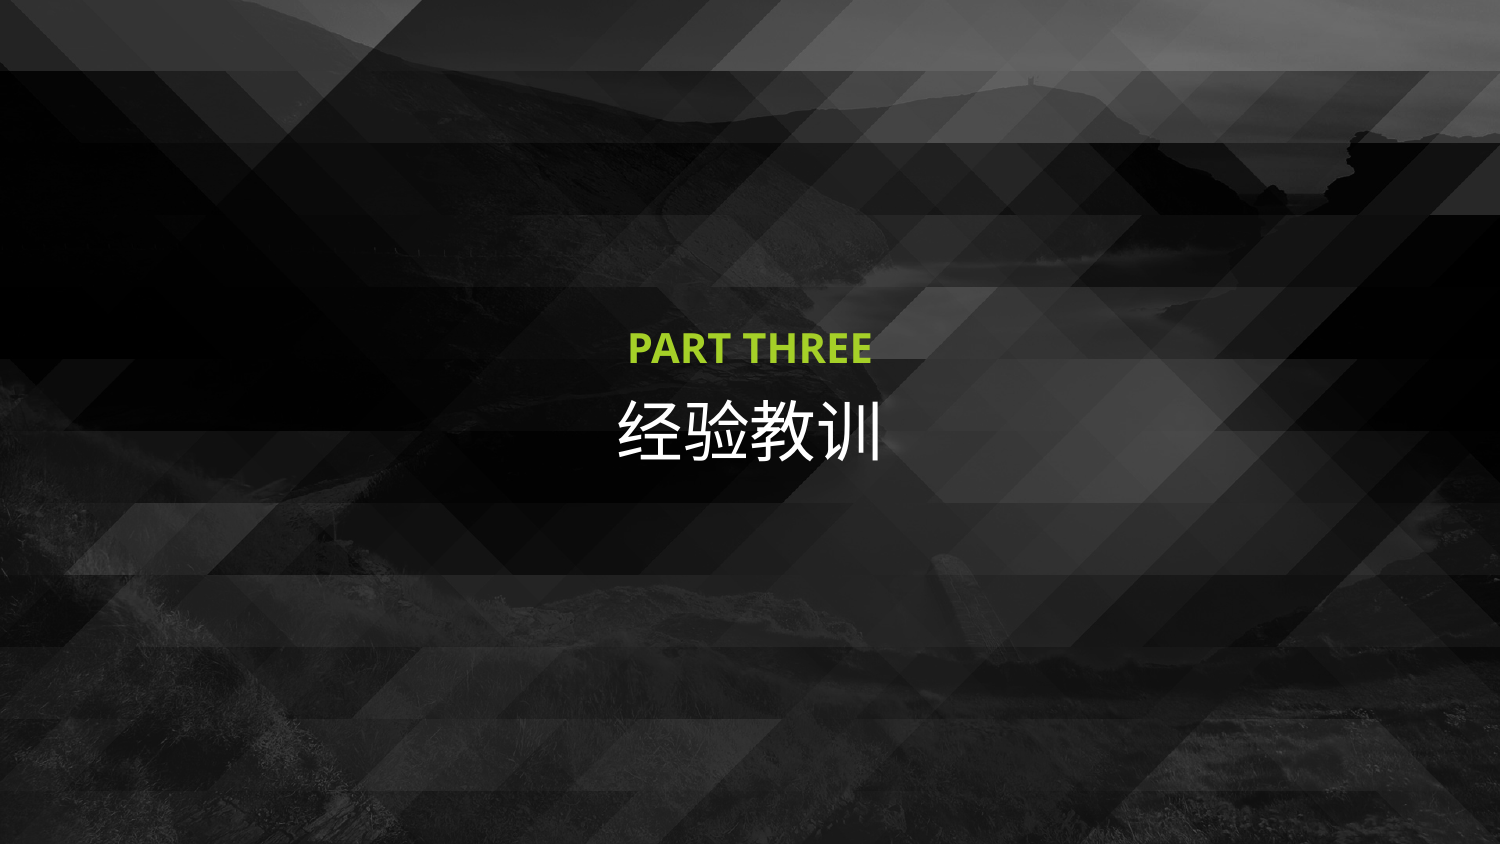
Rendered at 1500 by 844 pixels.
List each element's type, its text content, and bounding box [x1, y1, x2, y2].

picture [0, 0, 1500, 844]
text_box 经验教训 [601, 358, 899, 477]
text_box PART THREE [600, 299, 900, 379]
